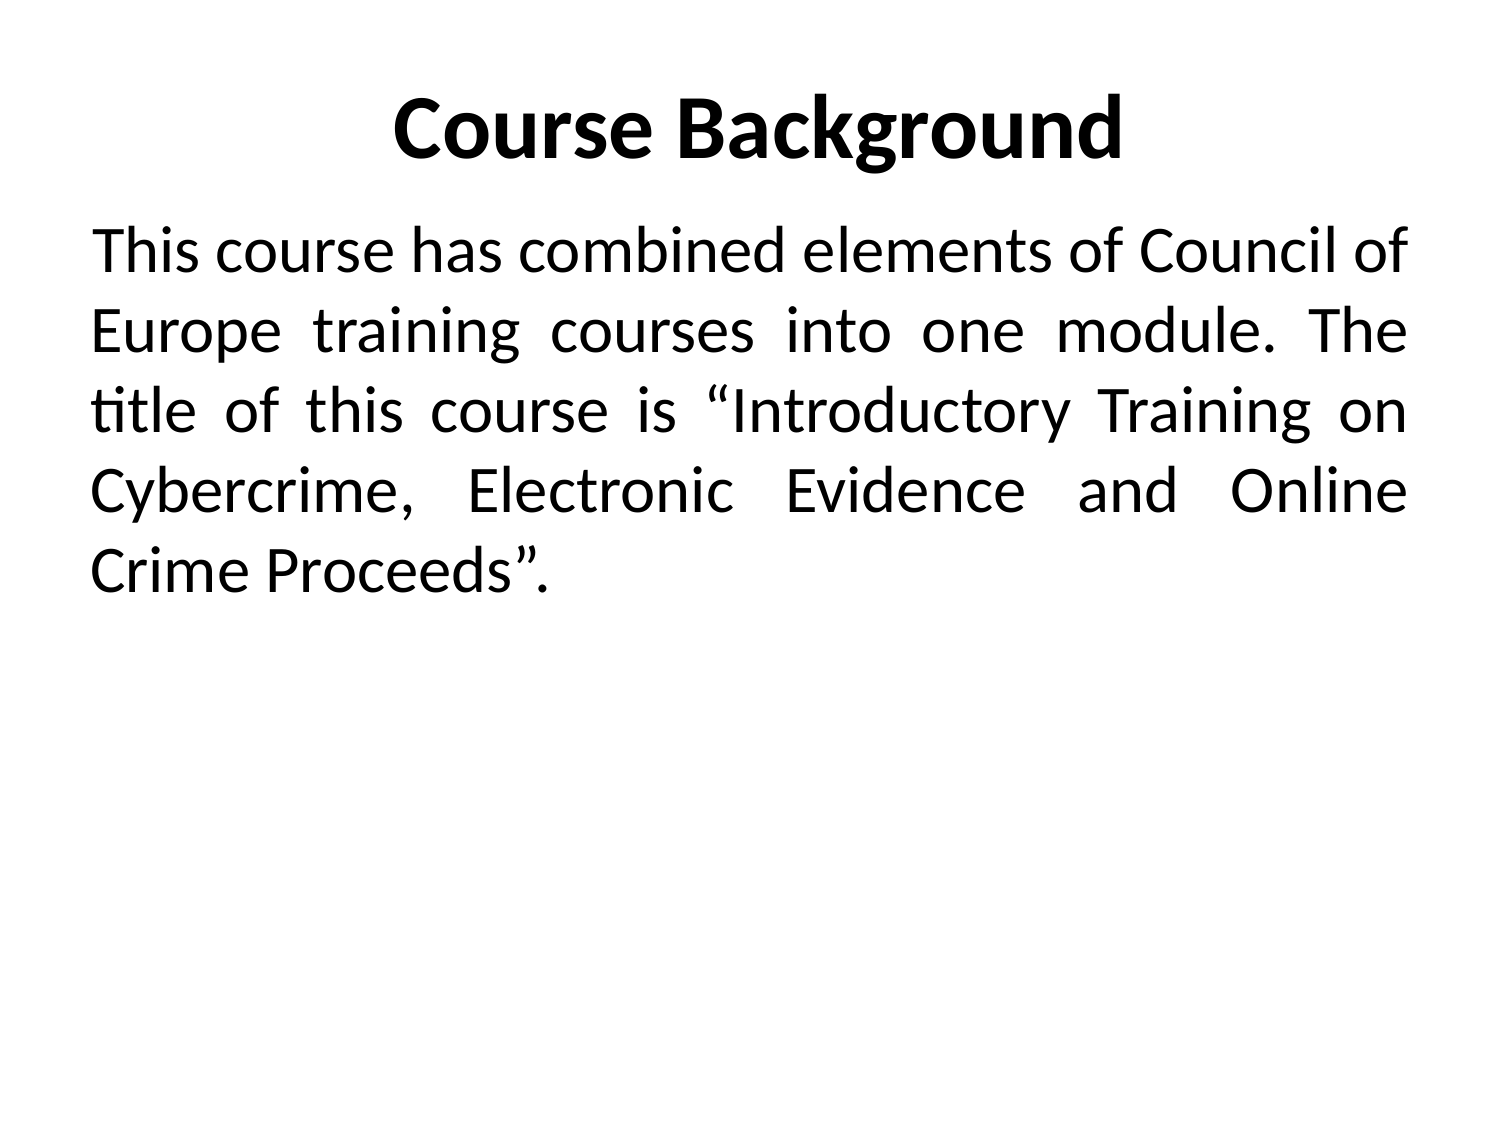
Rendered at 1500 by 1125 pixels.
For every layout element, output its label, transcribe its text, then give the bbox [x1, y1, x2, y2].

title Course Background [75, 45, 1425, 198]
list This course has combined elements of Council of Europe training courses into one module. The title of this course is “Introductory Training on Cybercrime, Electronic Evidence and Online Crime Proceeds”. [75, 198, 1425, 1102]
